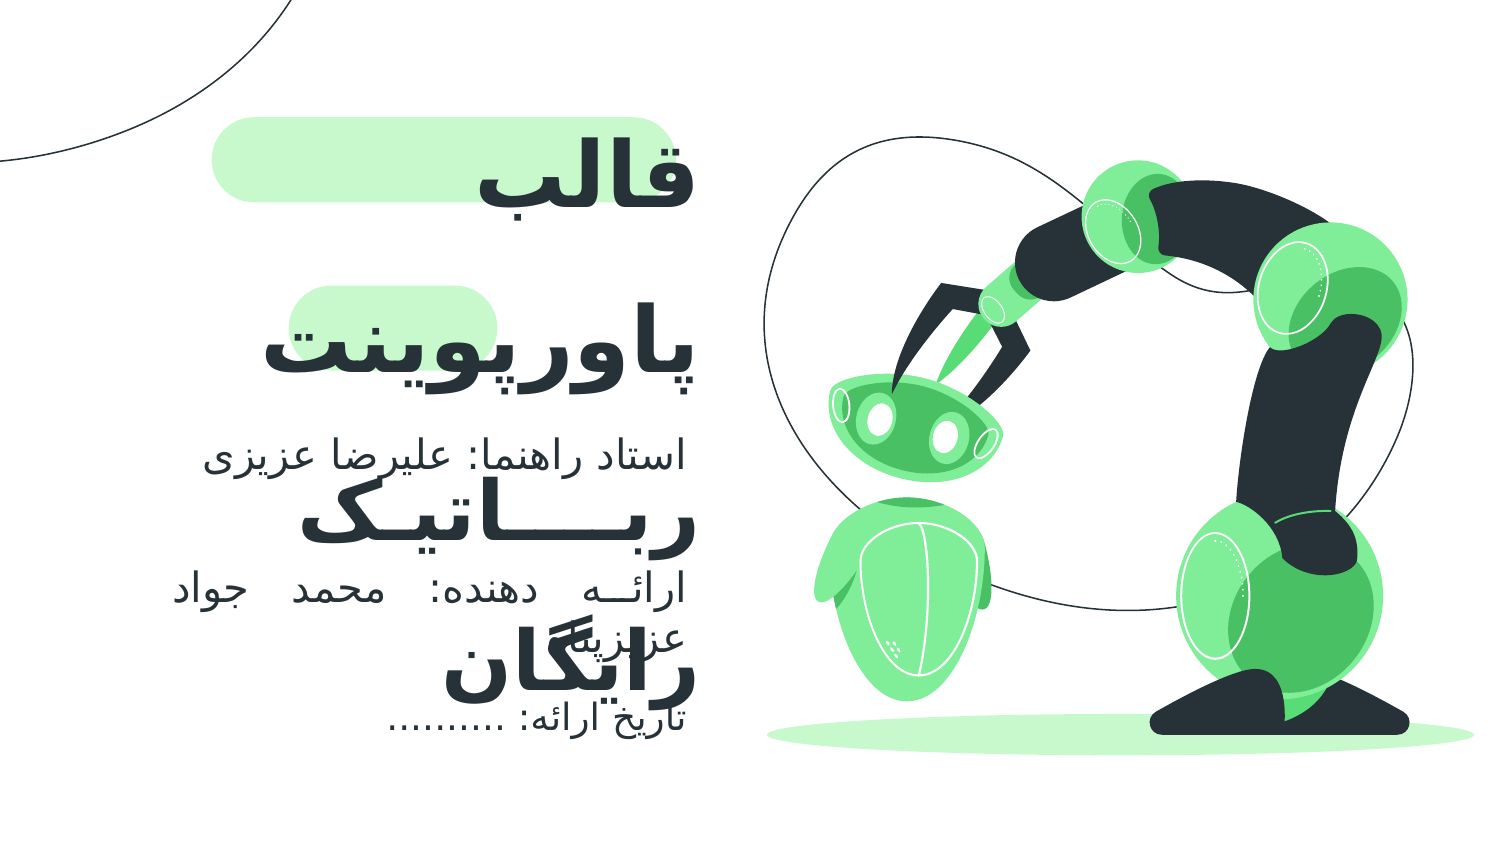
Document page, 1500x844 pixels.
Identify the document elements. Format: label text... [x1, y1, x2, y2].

text_box قالب پاورپوینت ربــــاتیـک رایگان [0, 53, 661, 715]
text_box تاریخ ارائه: .......... [128, 685, 661, 746]
text_box استاد راهنما: علیرضا عزیزی [128, 420, 661, 486]
text_box ارائه دهنده: محمد جواد عزیزپناه [128, 553, 661, 668]
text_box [666, 0, 1490, 765]
